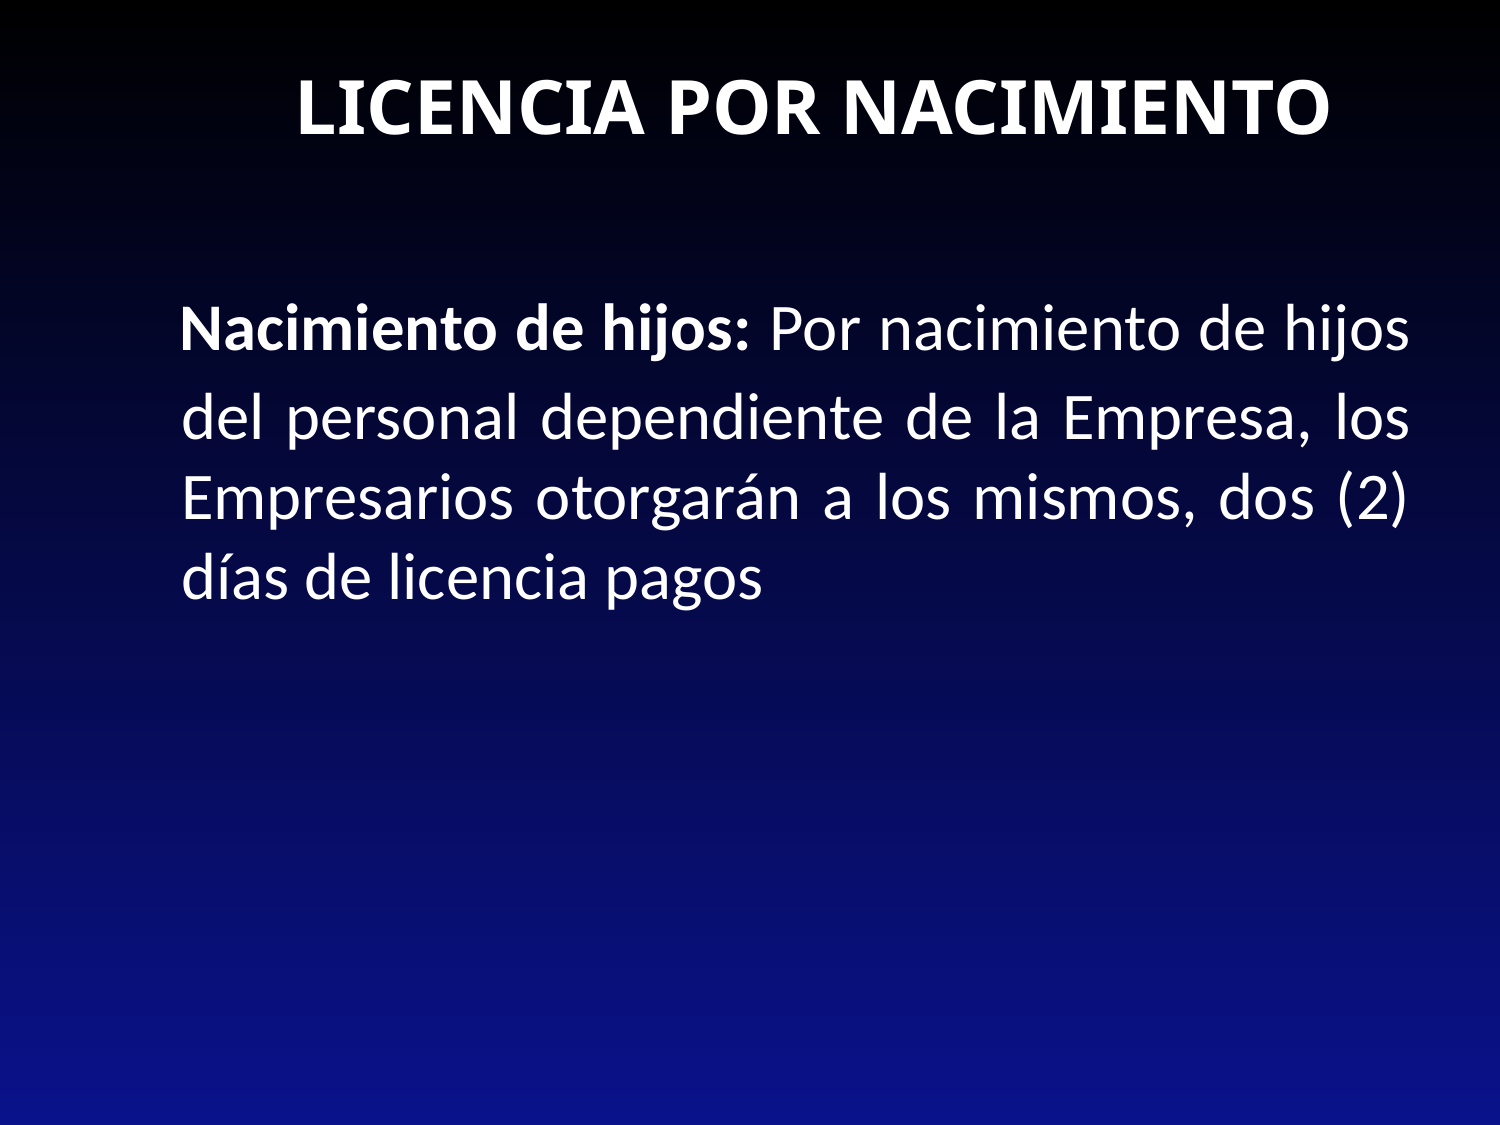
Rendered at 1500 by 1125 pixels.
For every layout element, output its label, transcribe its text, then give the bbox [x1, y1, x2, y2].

list Nacimiento de hijos: Por nacimiento de hijos del personal dependiente de la Empresa, los Empresarios otorgarán a los mismos, dos (2) días de licencia pagos [124, 237, 1412, 903]
title LICENCIA POR NACIMIENTO [124, 42, 1500, 230]
